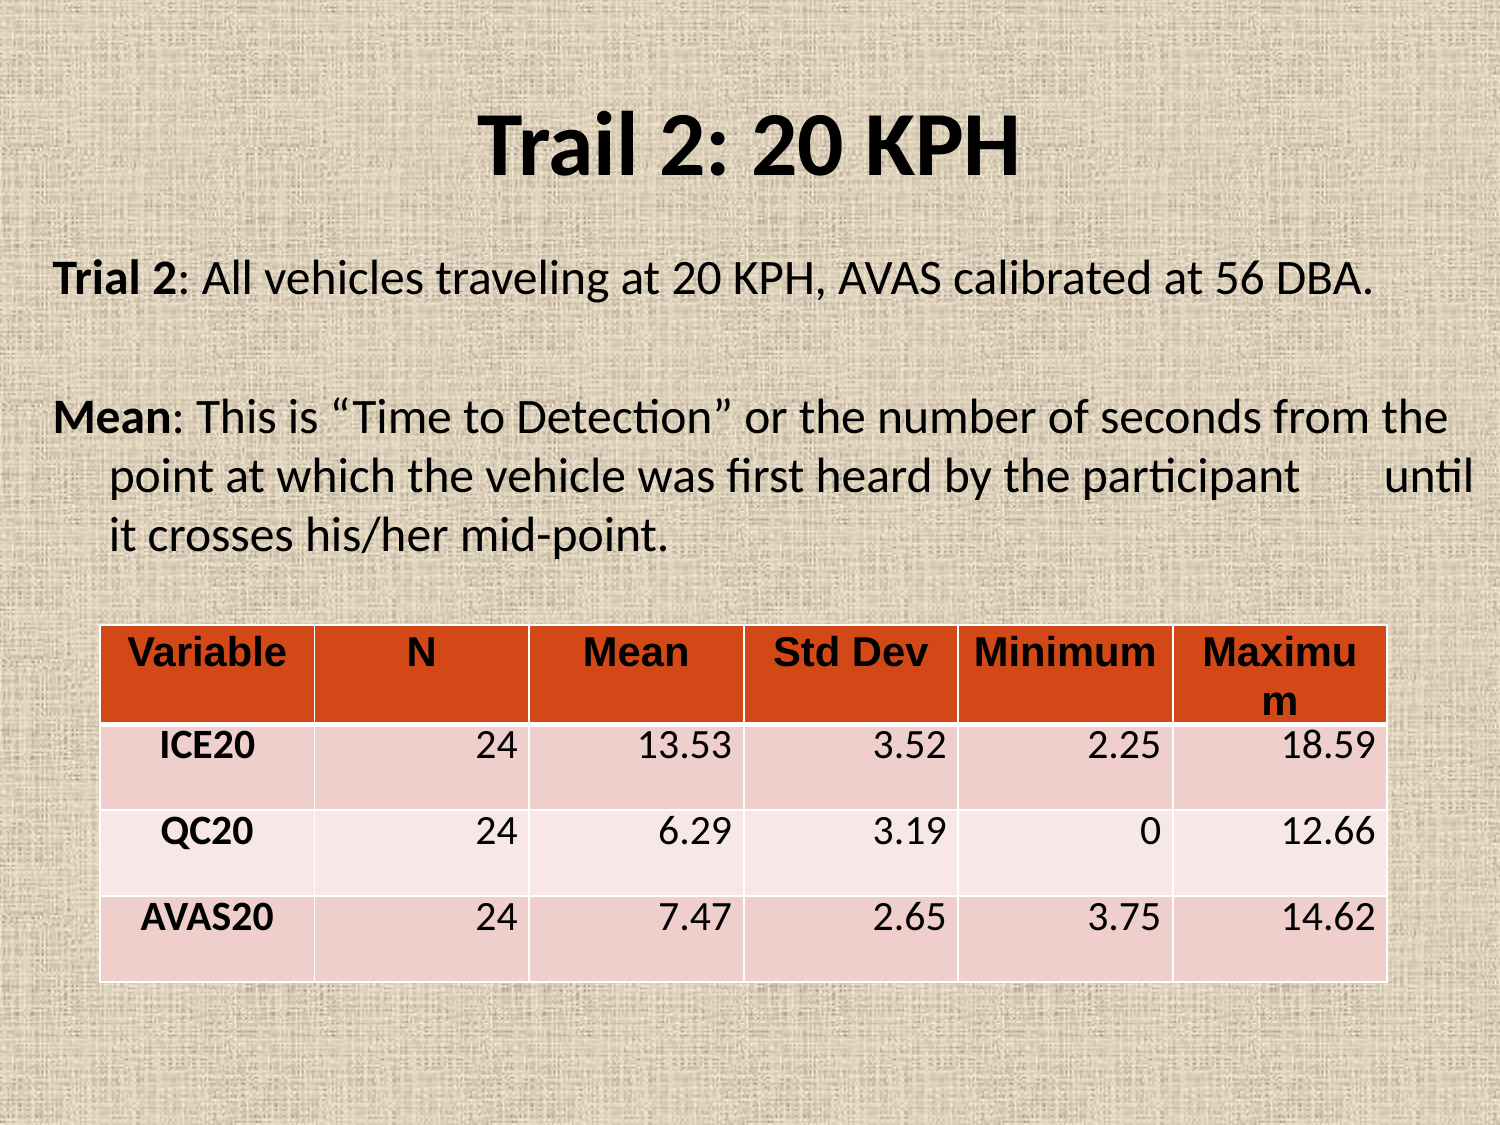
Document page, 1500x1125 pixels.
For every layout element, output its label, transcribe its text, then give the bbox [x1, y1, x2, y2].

table_cell AVAS20 [101, 897, 314, 981]
table_cell 6.29 [530, 811, 743, 895]
table_header Maximum [1174, 626, 1386, 722]
table_cell 0 [959, 811, 1172, 895]
table_cell 2.65 [745, 897, 957, 981]
table_cell 2.25 [959, 727, 1172, 809]
table_cell 24 [315, 811, 528, 895]
table_cell 3.75 [959, 897, 1172, 981]
table_header Mean [530, 626, 743, 722]
table_cell 24 [315, 897, 528, 981]
table_cell 3.19 [745, 811, 957, 895]
table_cell 24 [315, 727, 528, 809]
table_cell 14.62 [1174, 897, 1386, 981]
table_header Minimum [959, 626, 1172, 722]
table_cell 12.66 [1174, 811, 1386, 895]
table_cell ICE20 [101, 727, 314, 809]
table_cell 7.47 [530, 897, 743, 981]
title Trail 2: 20 KPH [75, 45, 1425, 233]
table_header N [315, 626, 528, 722]
table_cell 18.59 [1174, 727, 1386, 809]
table_cell QC20 [101, 811, 314, 895]
table_cell 3.52 [745, 727, 957, 809]
table_header Variable [101, 626, 314, 722]
table_header Std Dev [745, 626, 957, 722]
table_cell 13.53 [530, 727, 743, 809]
picture [0, 0, 1500, 1125]
list Trial 2: All vehicles traveling at 20 KPH, AVAS calibrated at 56 DBA. Mean: This is “Time to Detection” or the number of seconds from the point at which the vehicle was first heard by the participant until it crosses his/her mid-point. [37, 237, 1500, 575]
